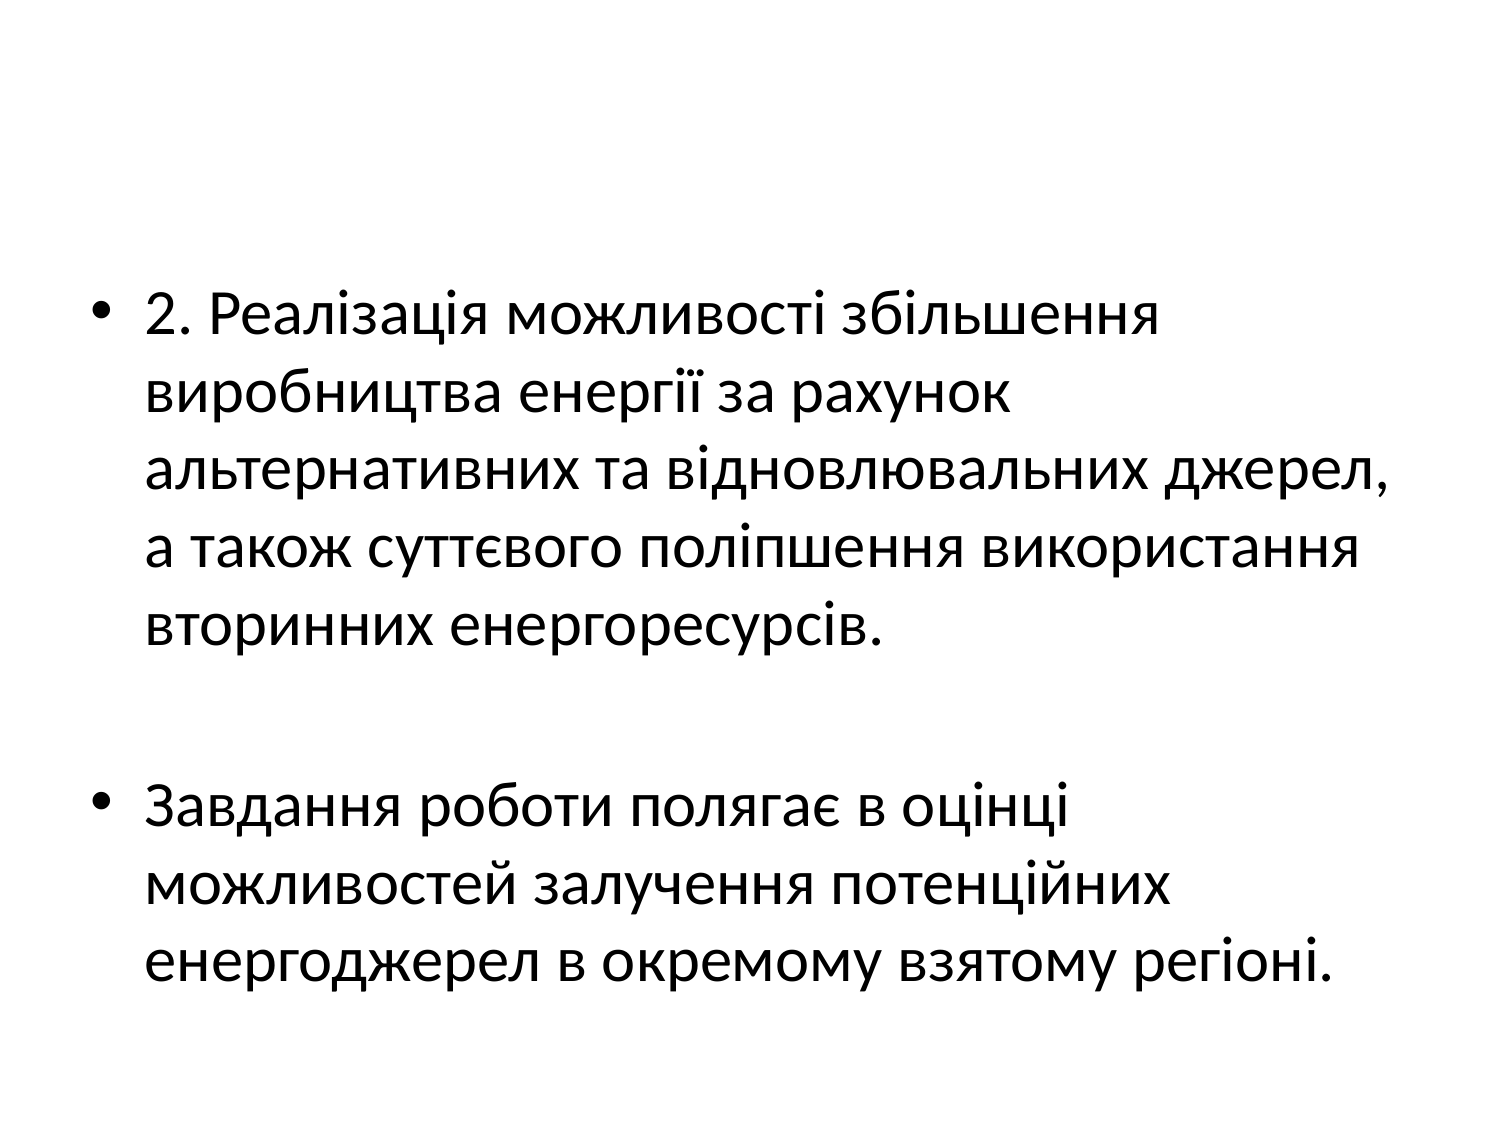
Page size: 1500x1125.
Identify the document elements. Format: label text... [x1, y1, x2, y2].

list 2. Реалізація можливості збільшення виробництва енергії за рахунок альтернативних та відновлювальних джерел, а також суттєвого поліпшення використання вторинних енергоресурсів. Завдання роботи полягає в оцінці можливостей залучення потенційних енергоджерел в окремому взятому регіоні. [75, 262, 1425, 1005]
